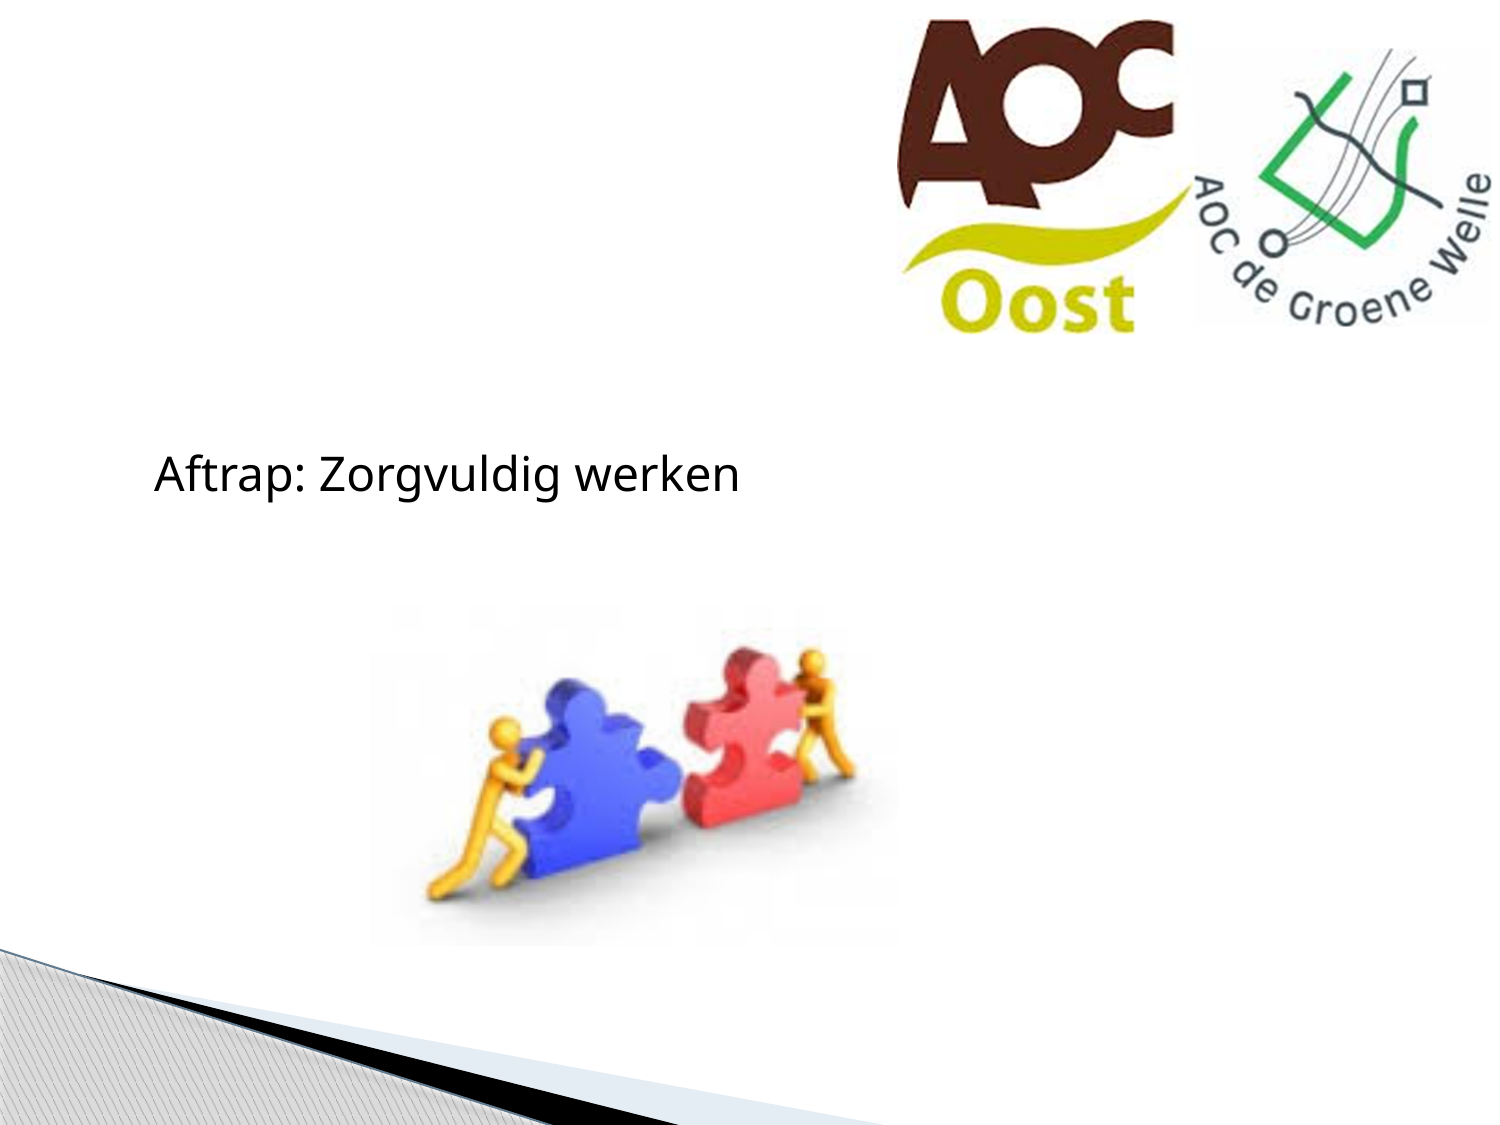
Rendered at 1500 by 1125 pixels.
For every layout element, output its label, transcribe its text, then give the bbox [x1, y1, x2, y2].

picture [897, 18, 1500, 357]
list Aftrap: Zorgvuldig werken [75, 243, 1425, 986]
picture [371, 604, 898, 946]
